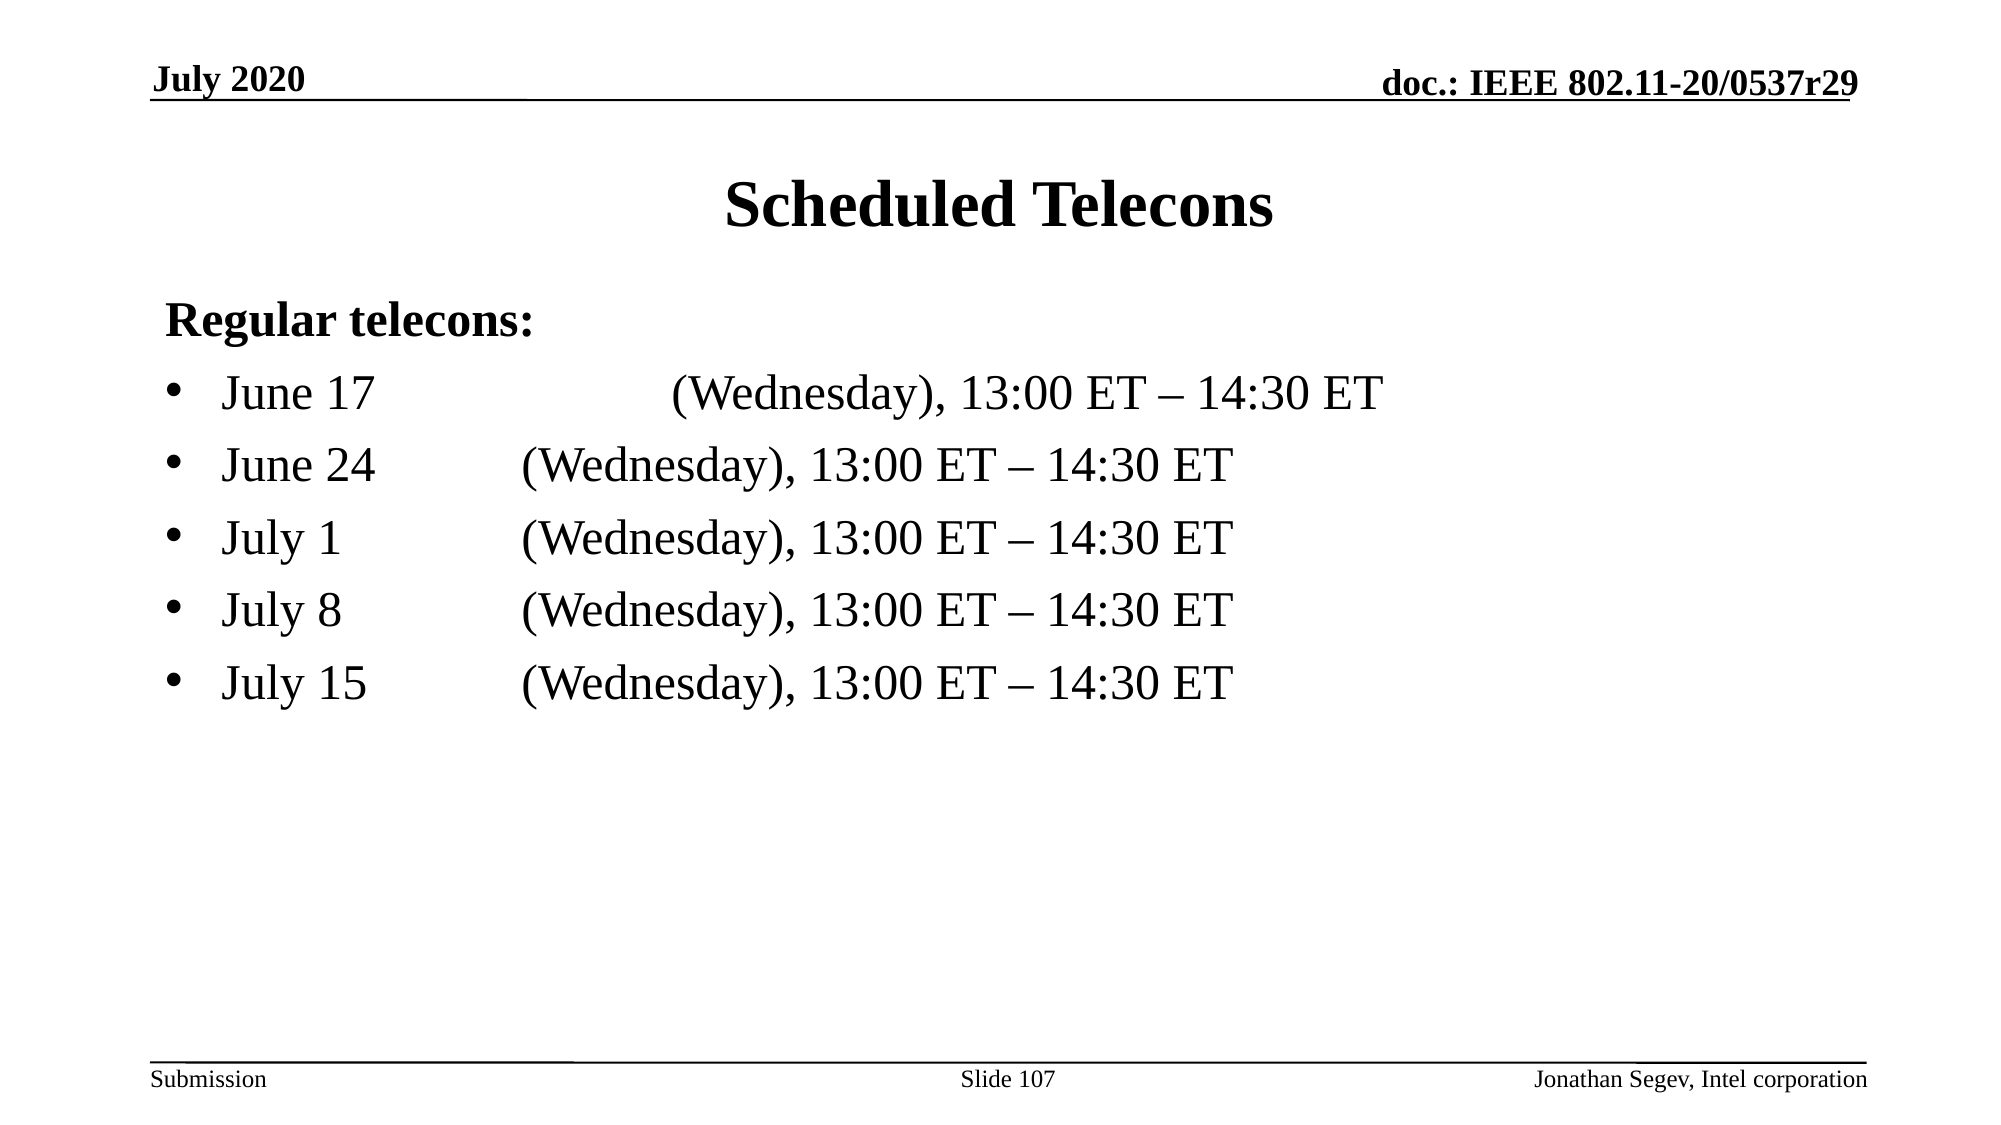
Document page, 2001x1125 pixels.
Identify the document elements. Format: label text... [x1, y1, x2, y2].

title Scheduled Telecons [149, 112, 1850, 278]
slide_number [152, 54, 563, 100]
list Regular telecons: June 17 (Wednesday), 13:00 ET – 14:30 ET June 24 (Wednesday), 13:00 ET – 14:30 ET July 1 (Wednesday), 13:00 ET – 14:30 ET July 8 (Wednesday), 13:00 ET – 14:30 ET July 15 (Wednesday), 13:00 ET – 14:30 ET [149, 278, 1850, 670]
footer Jonathan Segev, Intel corporation [1171, 1061, 1869, 1093]
slide_number Slide 107 [950, 1061, 1067, 1123]
